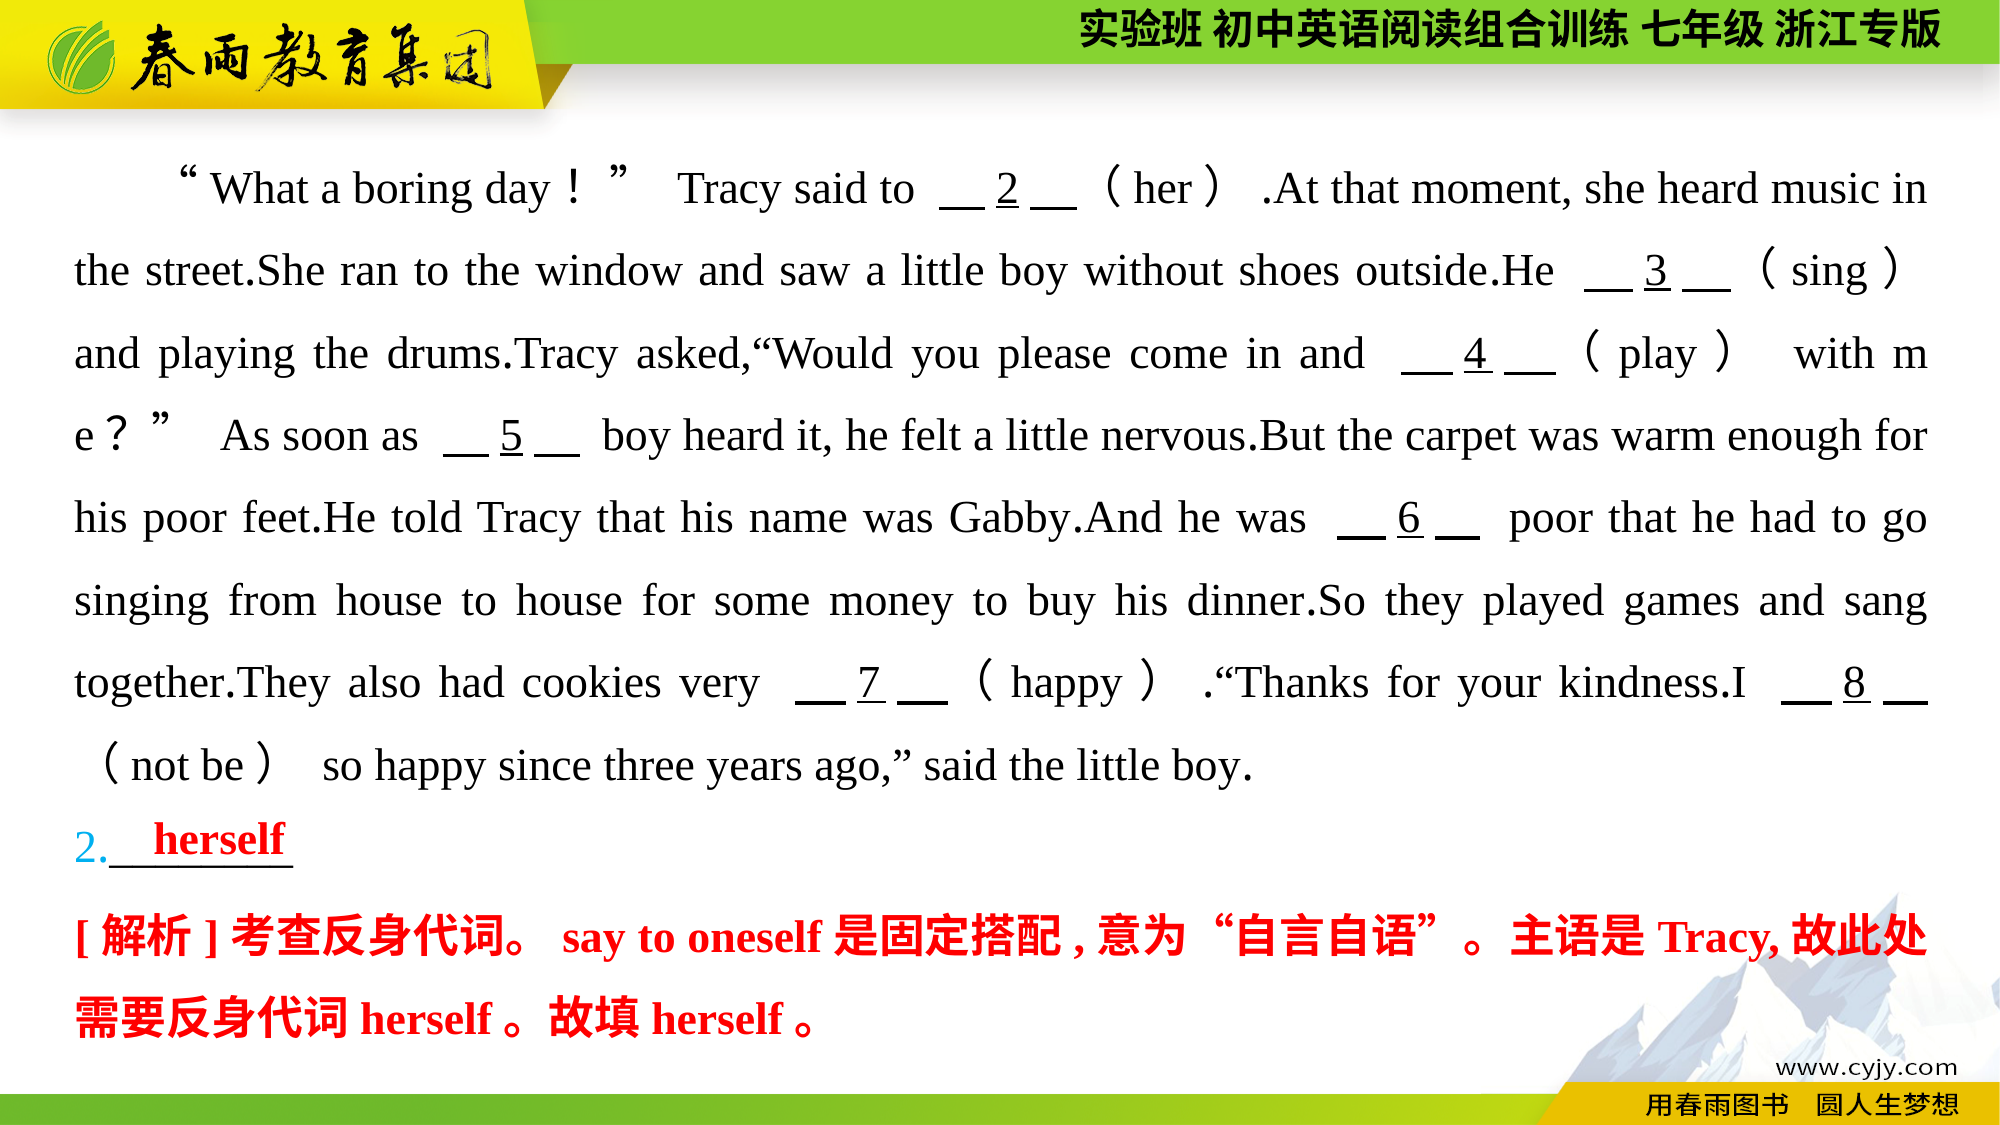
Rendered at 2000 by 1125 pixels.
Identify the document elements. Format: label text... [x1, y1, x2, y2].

text_box [解析]考查反身代词。say to oneself是固定搭配,意为“自言自语”。主语是Tracy,故此处需要反身代词herself。故填herself。 [59, 871, 1944, 1052]
text_box herself [138, 801, 301, 871]
list “What a boring day！” Tracy said to 2 （her）.At that moment, she heard music in the street.She ran to the window and saw a little boy without shoes outside.He 3 （sing） and playing the drums.Tracy asked,“Would you please come in and 4 （play） with me？” As soon as 5 boy heard it, he felt a little nervous.But the carpet was warm enough for his poor feet.He told Tracy that his name was Gabby.And he was 6 poor that he had to go singing from house to house for some money to buy his dinner.So they played games and sang together.They also had cookies very 7 （happy）.“Thanks for your kindness.I 8 （not be） so happy since three years ago,” said the little boy. 2.________ [59, 122, 1944, 871]
picture [0, 0, 2000, 1125]
